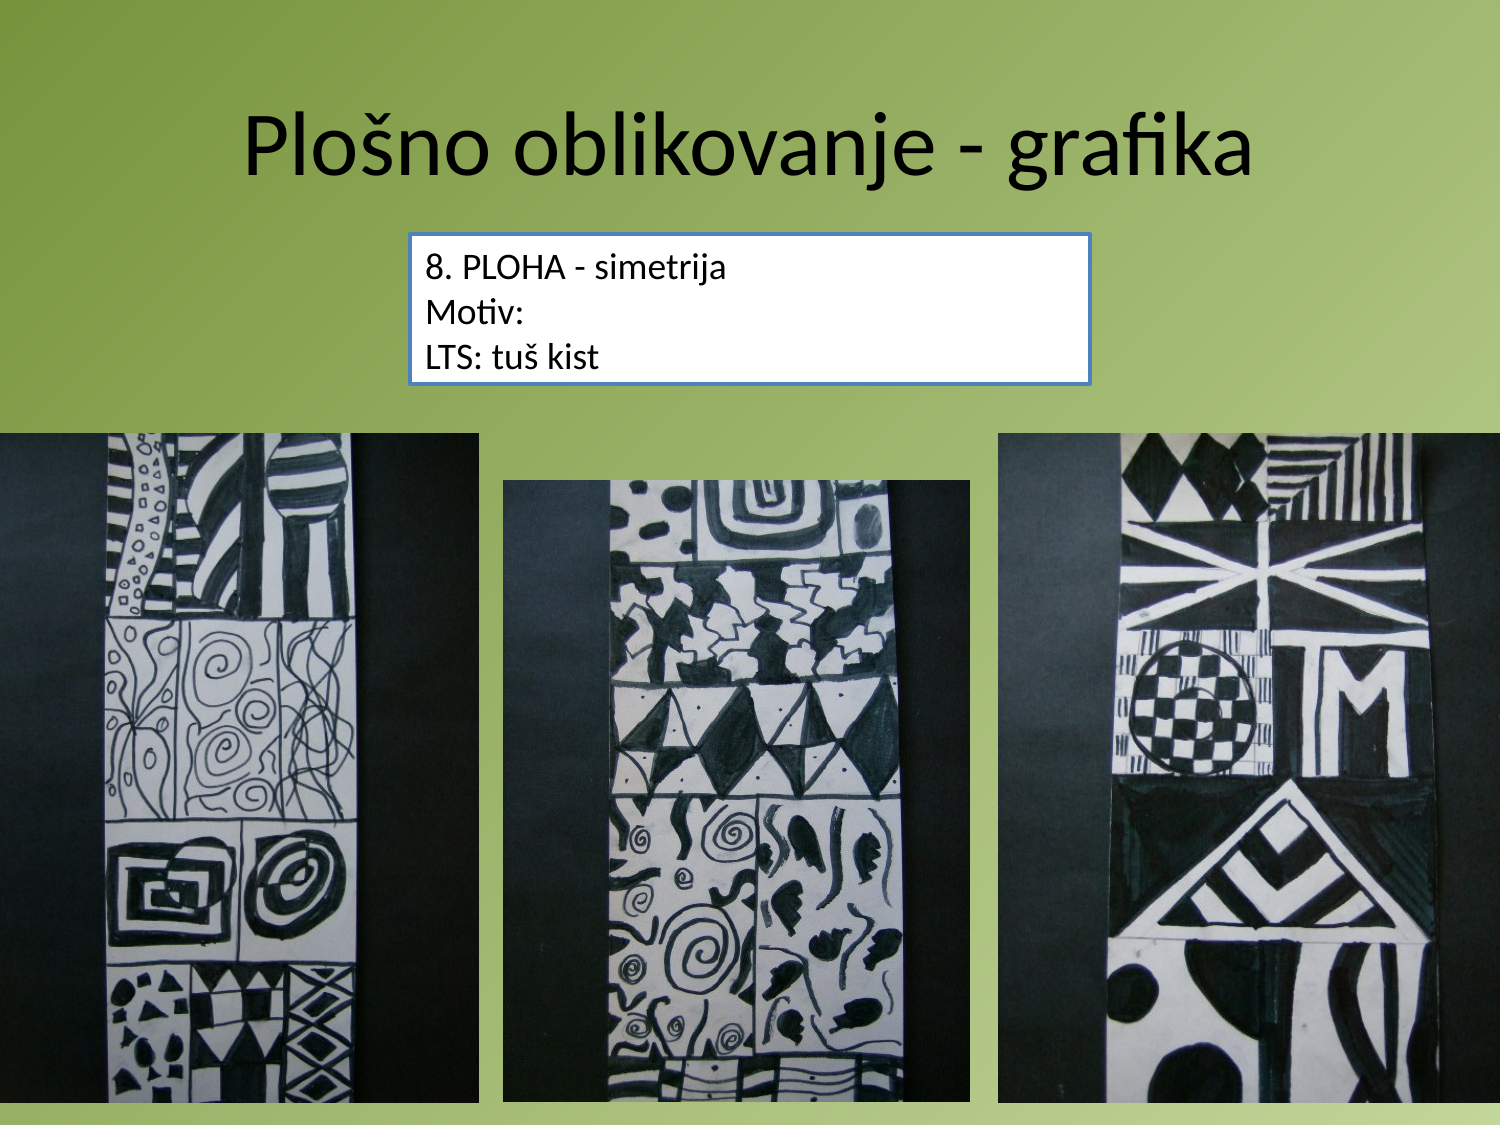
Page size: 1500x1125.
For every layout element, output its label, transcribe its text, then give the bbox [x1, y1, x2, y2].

picture [997, 433, 1500, 1103]
picture [0, 433, 479, 1103]
title Plošno oblikovanje - grafika [74, 44, 1426, 233]
text_box 8. PLOHA - simetrija Motiv: LTS: tuš kist [408, 232, 1092, 386]
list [503, 480, 971, 1102]
